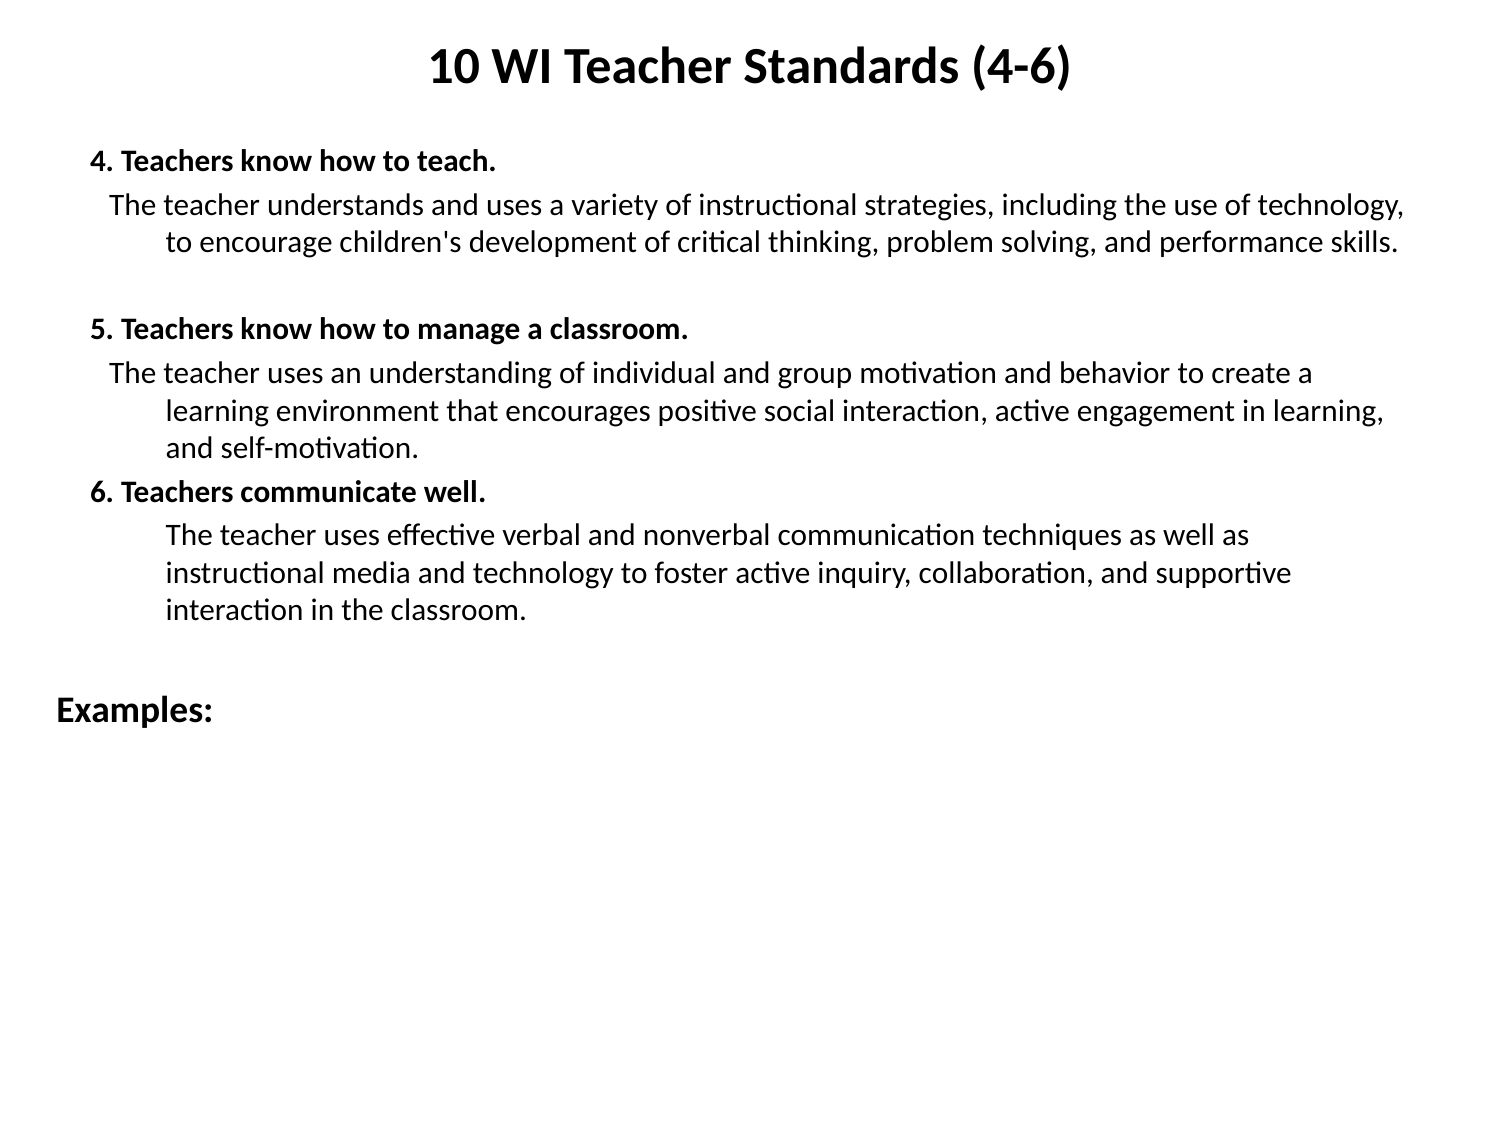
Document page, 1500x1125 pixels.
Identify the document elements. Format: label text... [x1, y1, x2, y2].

title 10 WI Teacher Standards (4-6) [75, 0, 1425, 132]
text_box Examples: [41, 677, 1351, 738]
list 4. Teachers know how to teach. The teacher understands and uses a variety of instructional strategies, including the use of technology, to encourage children's development of critical thinking, problem solving, and performance skills. 5. Teachers know how to manage a classroom. The teacher uses an understanding of individual and group motivation and behavior to create a learning environment that encourages positive social interaction, active engagement in learning, and self-motivation. 6. Teachers communicate well. The teacher uses effective verbal and nonverbal communication techniques as well as instructional media and technology to foster active inquiry, collaboration, and supportive interaction in the classroom. [75, 132, 1425, 875]
